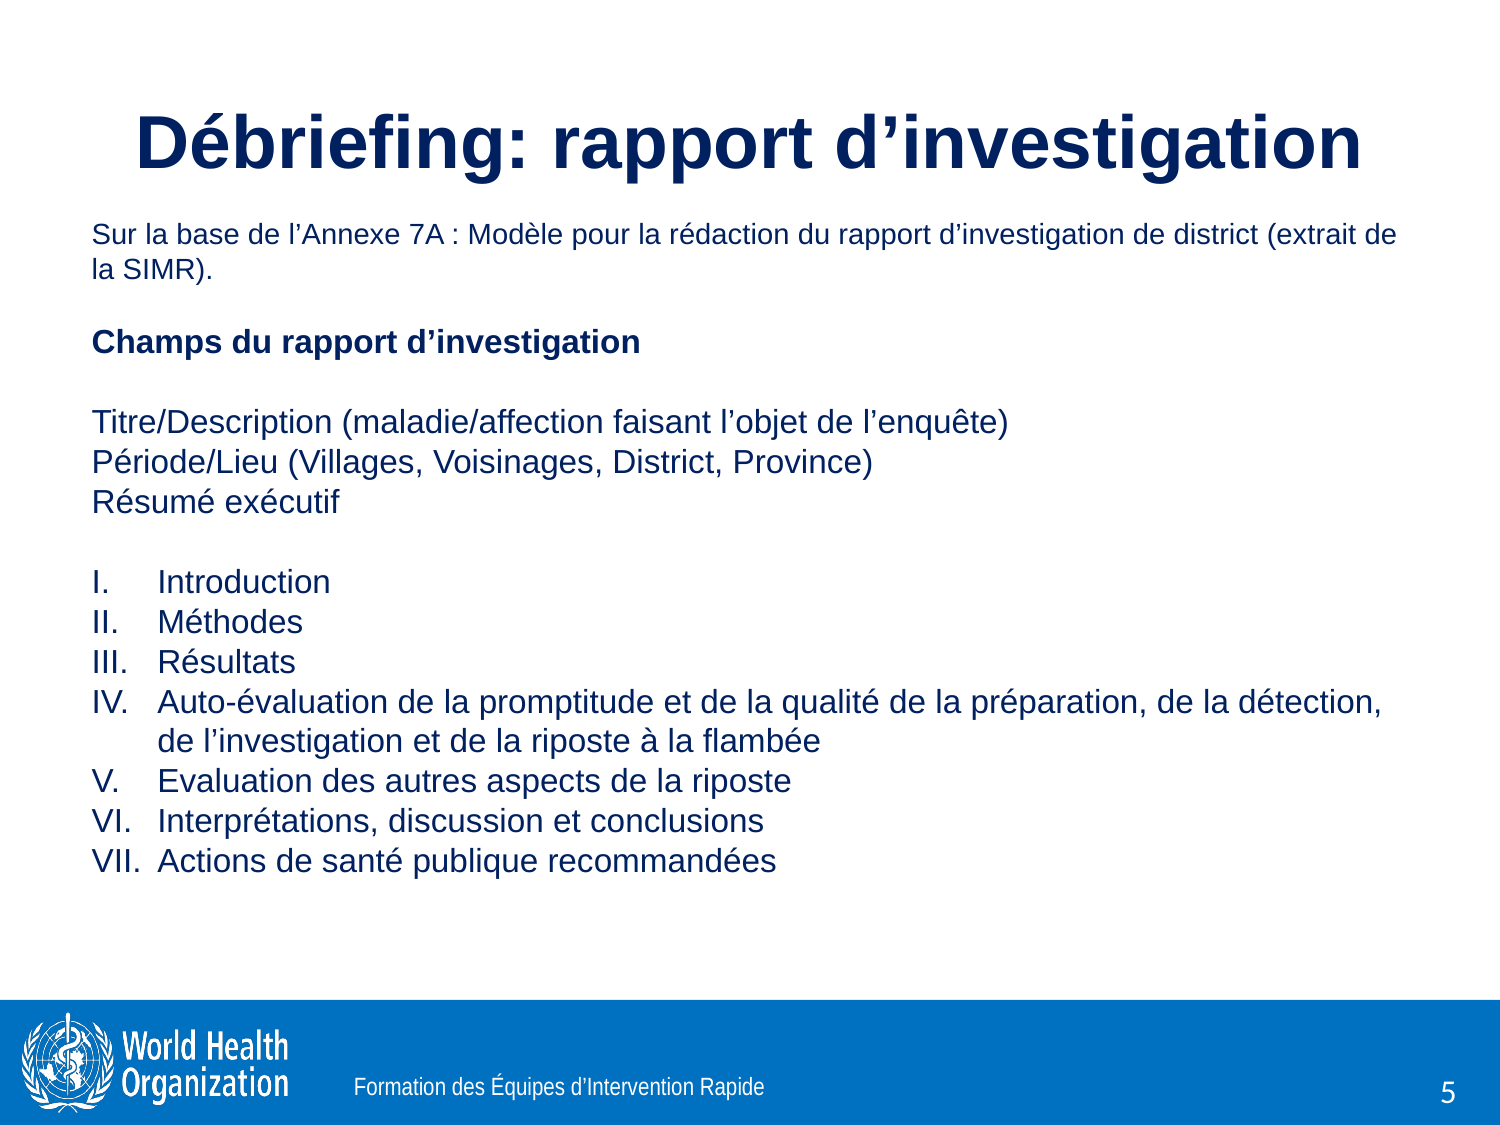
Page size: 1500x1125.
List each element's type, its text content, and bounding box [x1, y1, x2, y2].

title Débriefing: rapport d’investigation [75, 45, 1425, 233]
picture [21, 1012, 288, 1113]
list Sur la base de l’Annexe 7A : Modèle pour la rédaction du rapport d’investigation de district (extrait de la SIMR). Champs du rapport d’investigation Titre/Description (maladie/affection faisant l’objet de l’enquête) Période/Lieu (Villages, Voisinages, District, Province) Résumé exécutif Introduction Méthodes Résultats Auto-évaluation de la promptitude et de la qualité de la préparation, de la détection, de l’investigation et de la riposte à la flambée Evaluation des autres aspects de la riposte Interprétations, discussion et conclusions Actions de santé publique recommandées [76, 208, 1427, 951]
